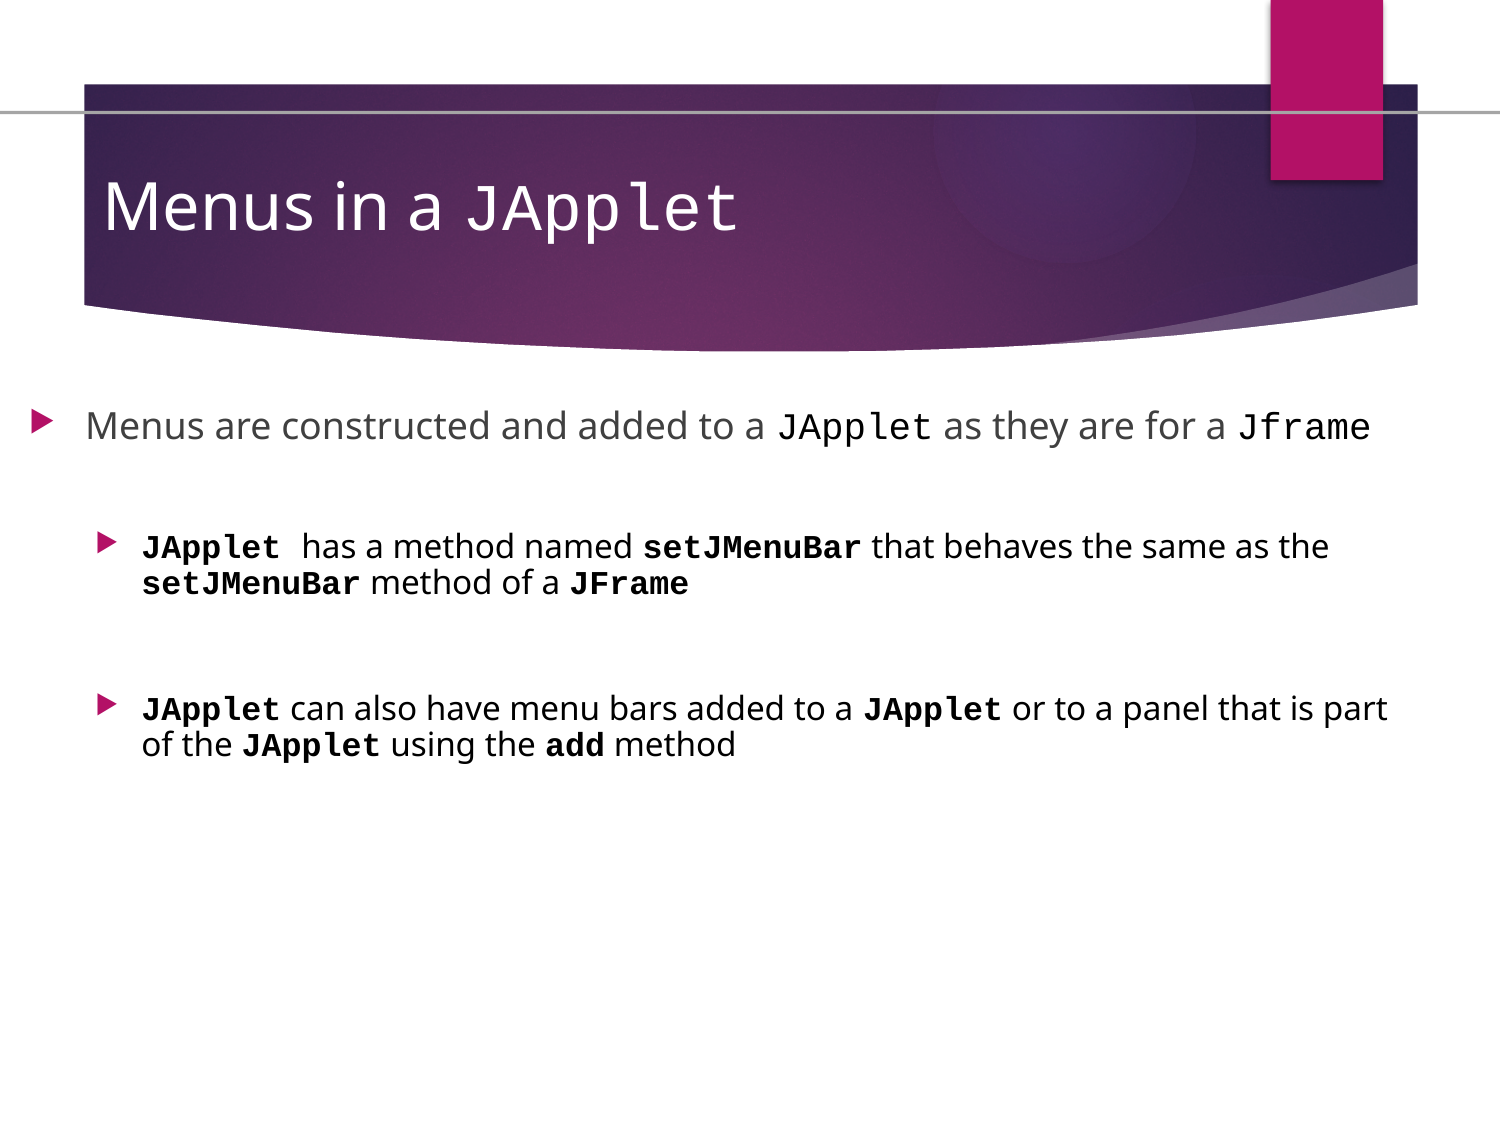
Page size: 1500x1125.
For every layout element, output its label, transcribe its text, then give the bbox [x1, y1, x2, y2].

title Menus in a JApplet [87, 151, 1500, 257]
list Menus are constructed and added to a JApplet as they are for a Jframe JApplet has a method named setJMenuBar that behaves the same as the setJMenuBar method of a JFrame JApplet can also have menu bars added to a JApplet or to a panel that is part of the JApplet using the add method [13, 399, 1439, 1125]
